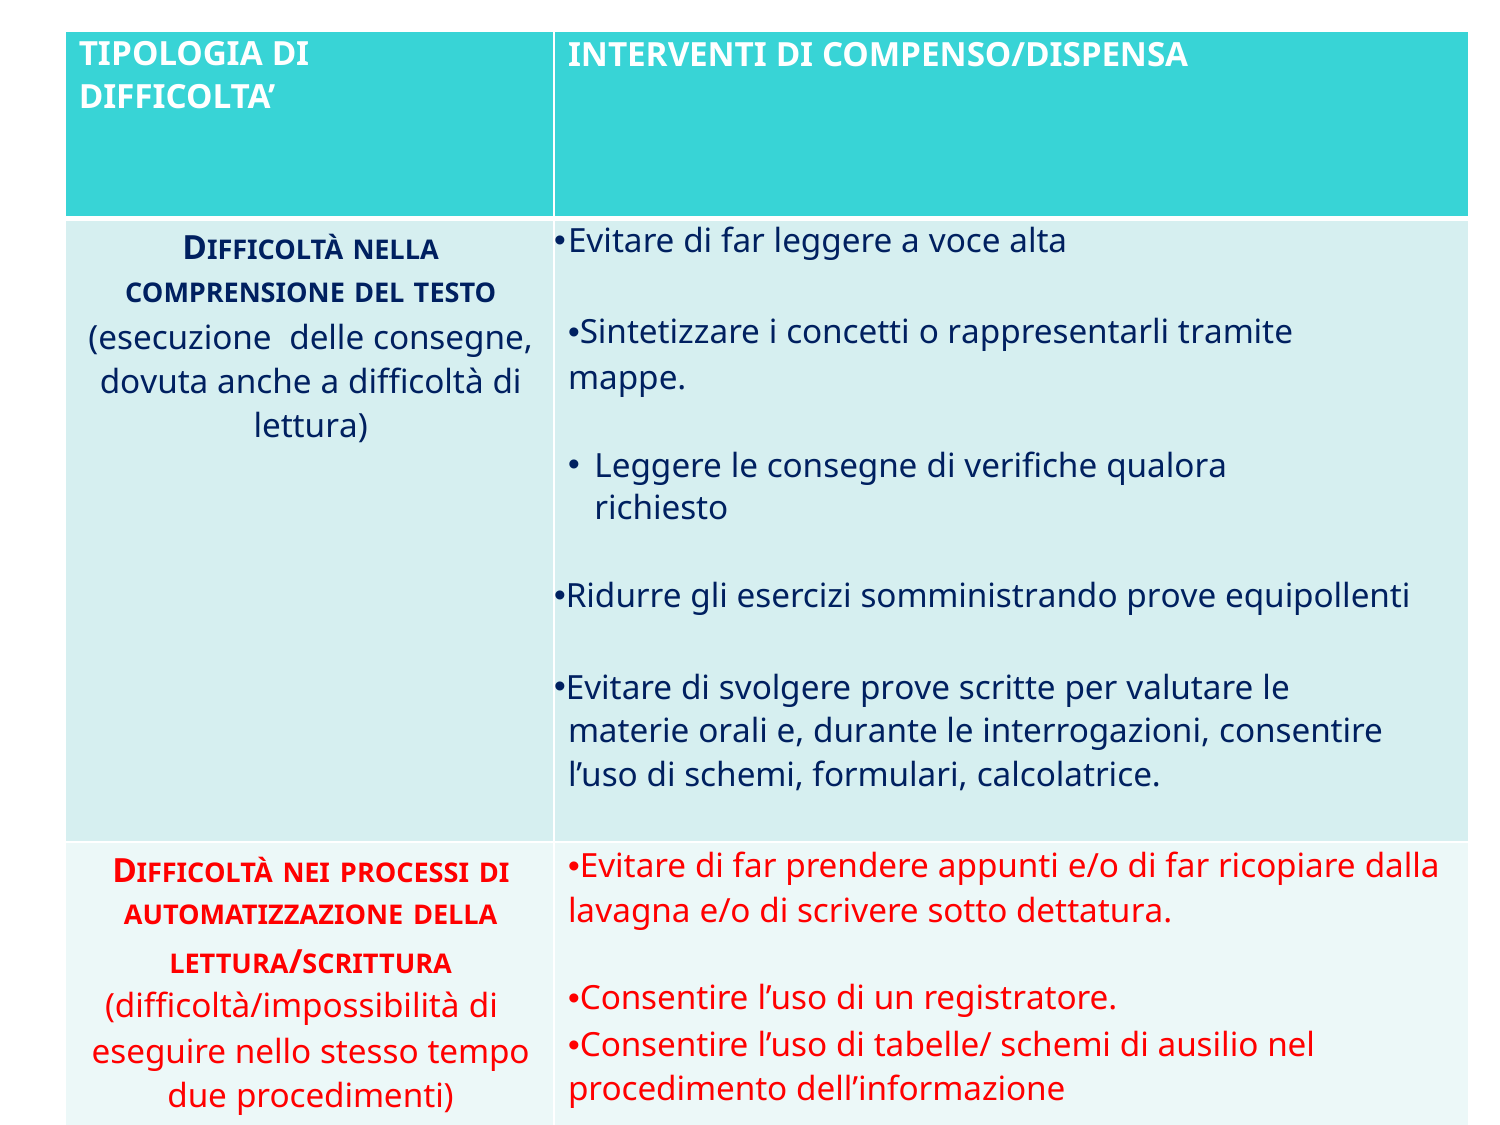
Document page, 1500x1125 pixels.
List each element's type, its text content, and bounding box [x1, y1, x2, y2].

table_cell Evitare di far leggere a voce alta •Sintetizzare i concetti o rappresentarli tramite mappe. Leggere le consegne di verifiche qualora richiesto Ridurre gli esercizi somministrando prove equipollenti Evitare di svolgere prove scritte per valutare le materie orali e, durante le interrogazioni, consentire l’uso di schemi, formulari, calcolatrice. [555, 221, 1468, 841]
table_cell DIFFICOLTÀ NELLA COMPRENSIONE DEL TESTO (esecuzione delle consegne, dovuta anche a difficoltà di lettura) [66, 221, 553, 841]
table_cell DIFFICOLTÀ NEI PROCESSI DI AUTOMATIZZAZIONE DELLA LETTURA/SCRITTURA (difficoltà/impossibilità di eseguire nello stesso tempo due procedimenti) [66, 843, 553, 1125]
table_header TIPOLOGIA DI DIFFICOLTA’ [66, 32, 553, 216]
table_header INTERVENTI DI COMPENSO/DISPENSA [555, 32, 1468, 216]
table_cell •Evitare di far prendere appunti e/o di far ricopiare dalla lavagna e/o di scrivere sotto dettatura. •Consentire l’uso di un registratore. •Consentire l’uso di tabelle/ schemi di ausilio nel procedimento dell’informazione [555, 843, 1468, 1125]
